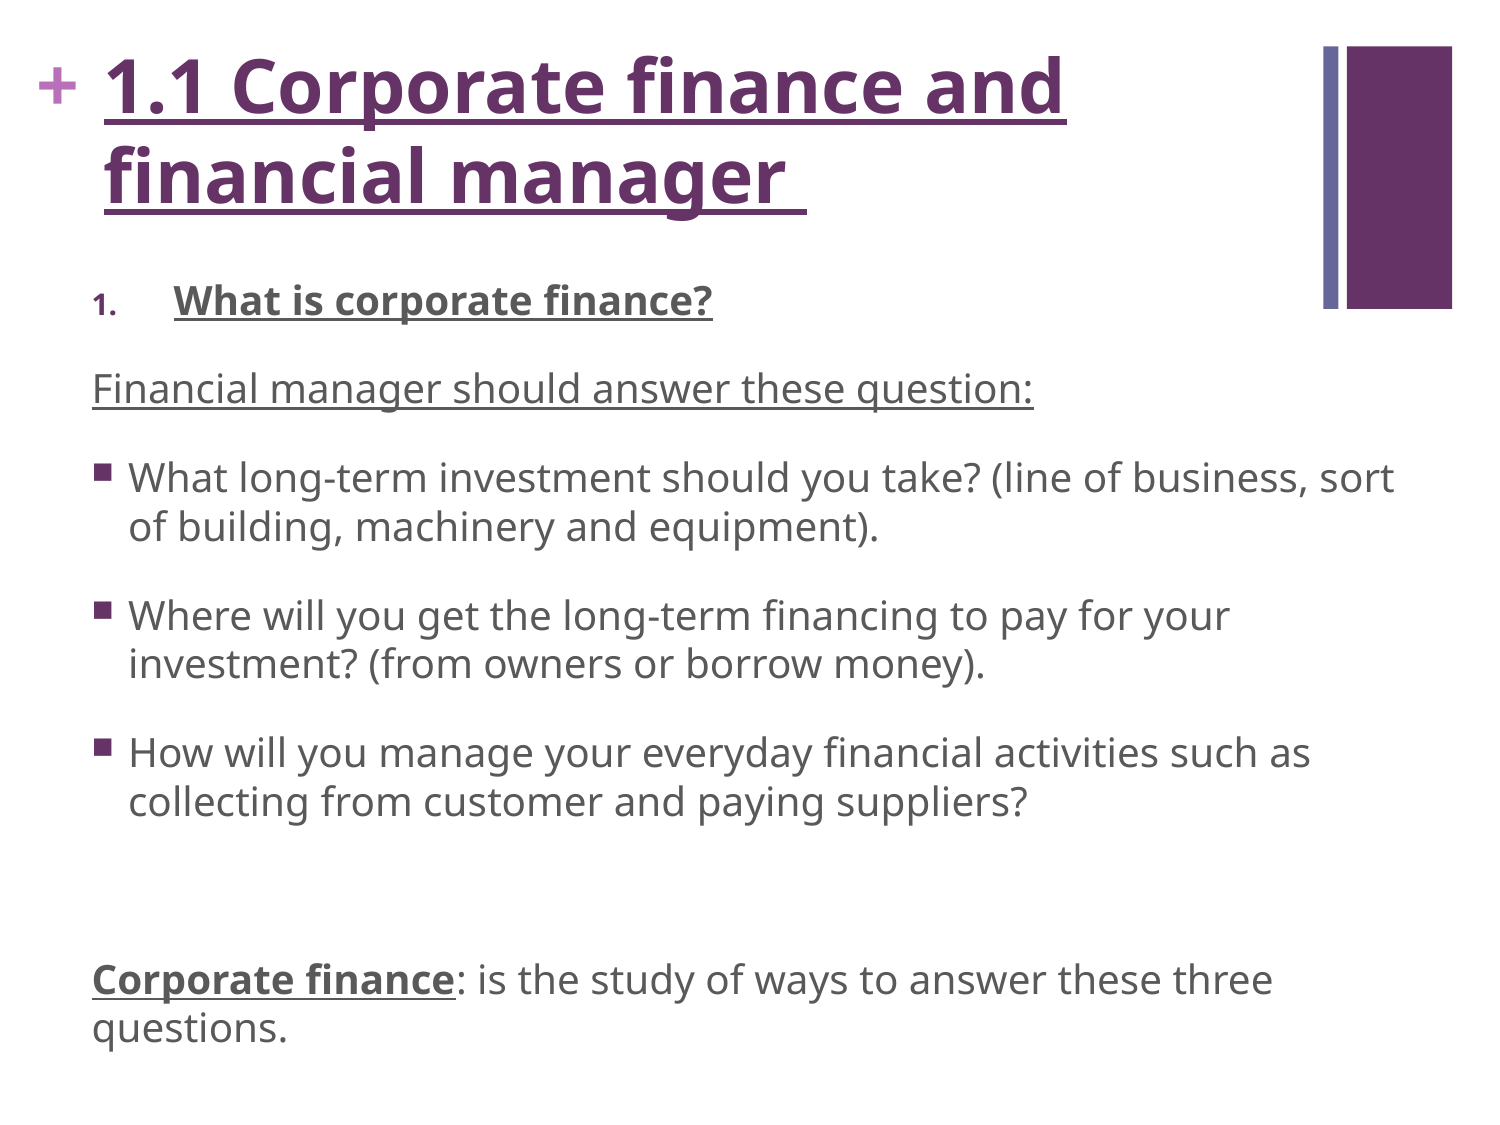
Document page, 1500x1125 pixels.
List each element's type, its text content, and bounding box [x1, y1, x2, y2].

list What is corporate finance? Financial manager should answer these question: What long-term investment should you take? (line of business, sort of building, machinery and equipment). Where will you get the long-term financing to pay for your investment? (from owners or borrow money). How will you manage your everyday financial activities such as collecting from customer and paying suppliers? Corporate finance: is the study of ways to answer these three questions. [76, 267, 1427, 1064]
title 1.1 Corporate finance and financial manager [88, 30, 1329, 214]
